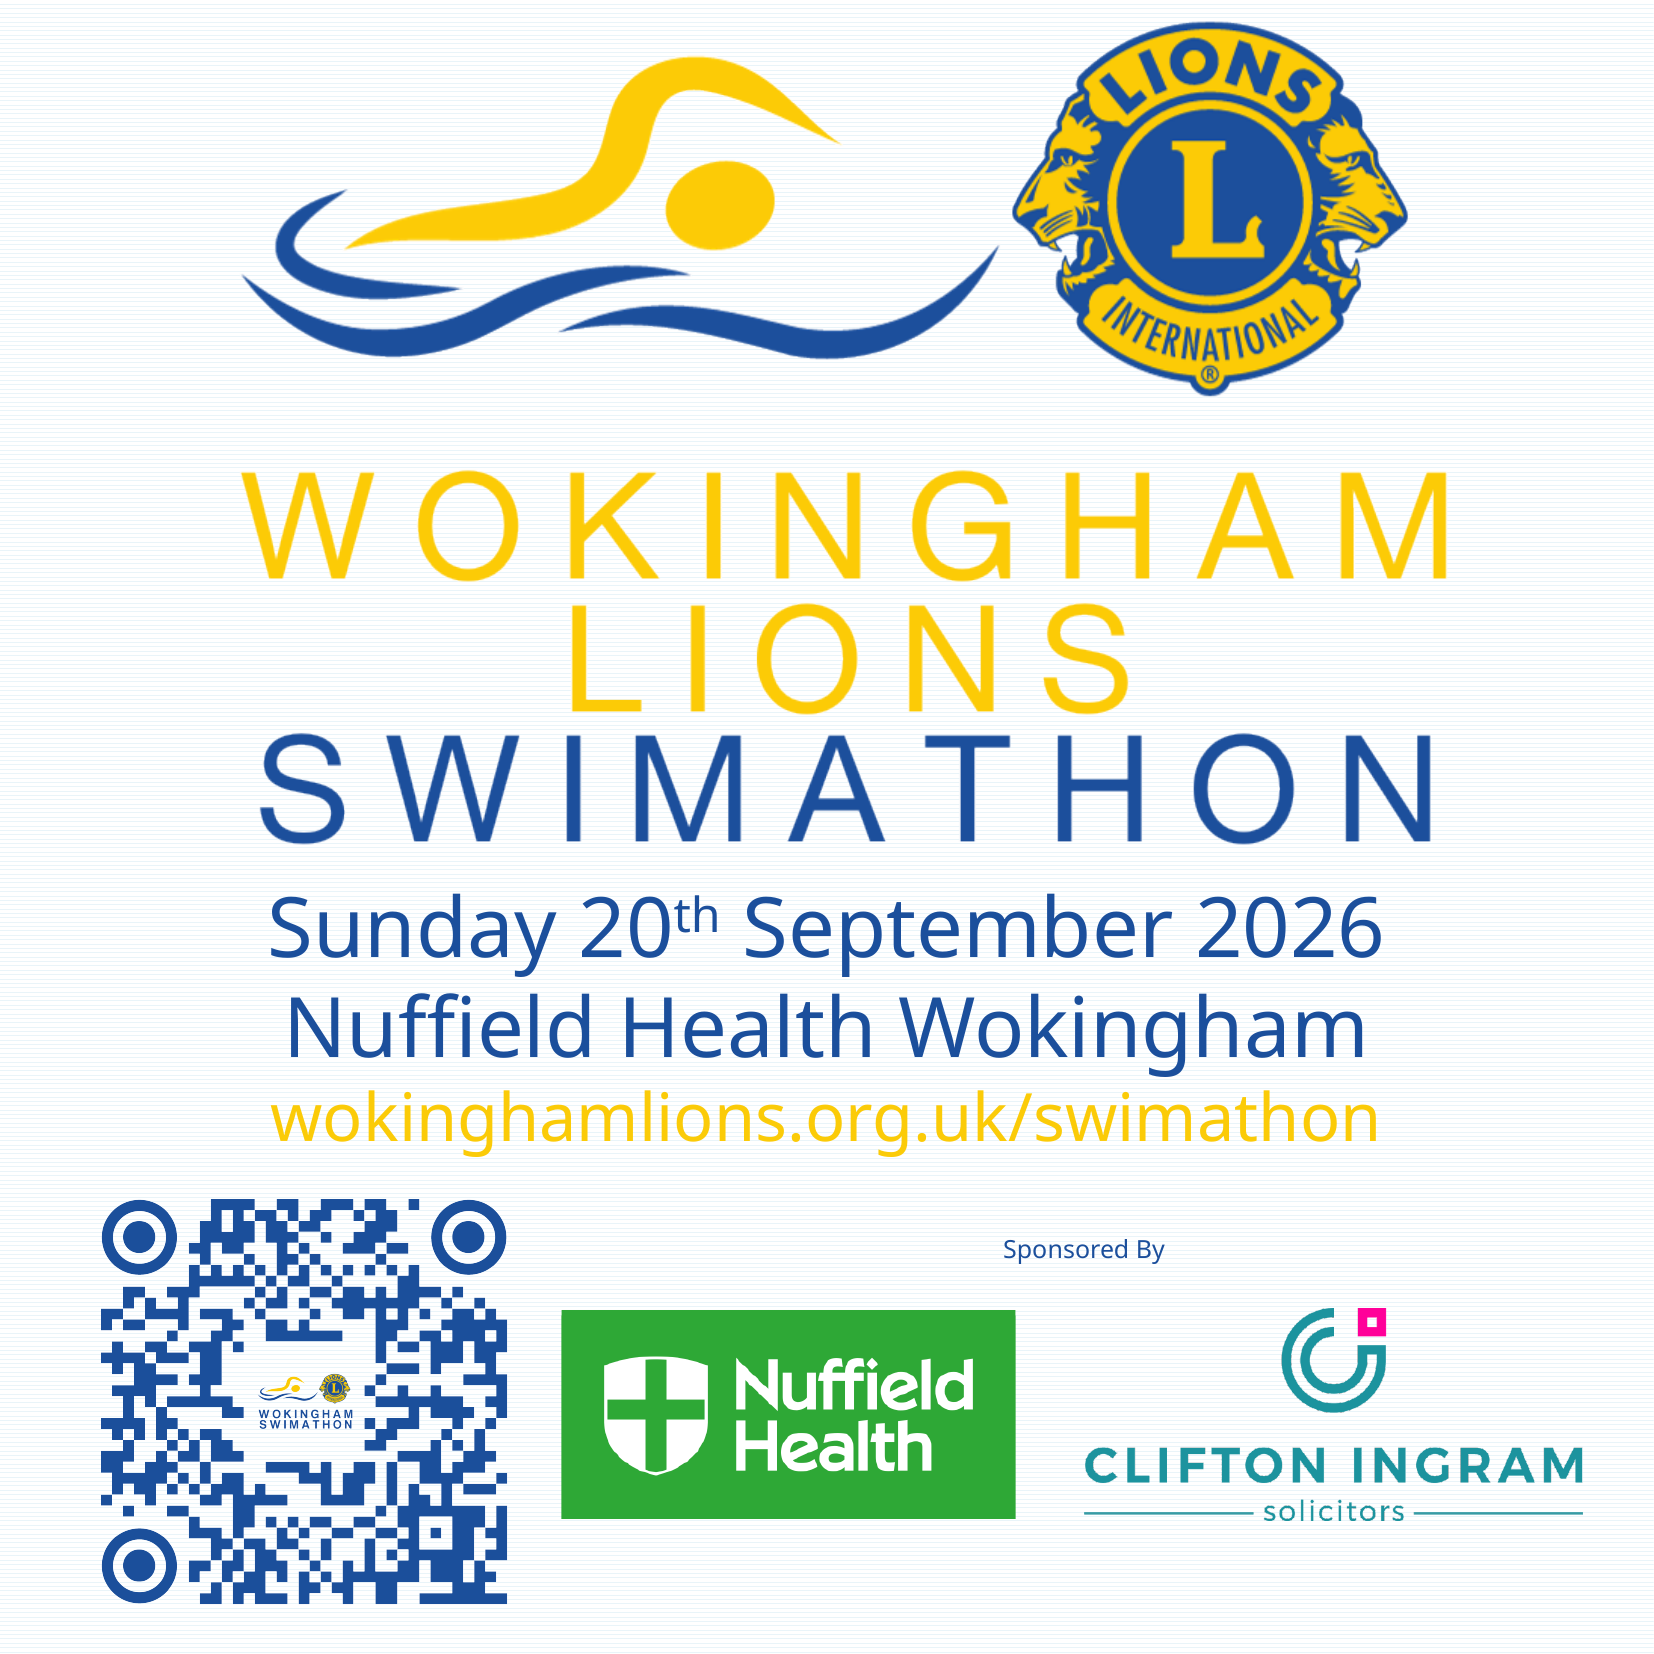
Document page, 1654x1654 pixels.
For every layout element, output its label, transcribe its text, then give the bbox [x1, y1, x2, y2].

picture [79, 1177, 529, 1626]
picture [559, 1308, 1017, 1520]
picture [1084, 1164, 1583, 1654]
picture [71, 0, 1582, 890]
text_box Sunday 20th September 2026 Nuffield Health Wokingham wokinghamlions.org.uk/swimathon [252, 890, 1401, 1162]
text_box Sponsored By [988, 1226, 1084, 1271]
